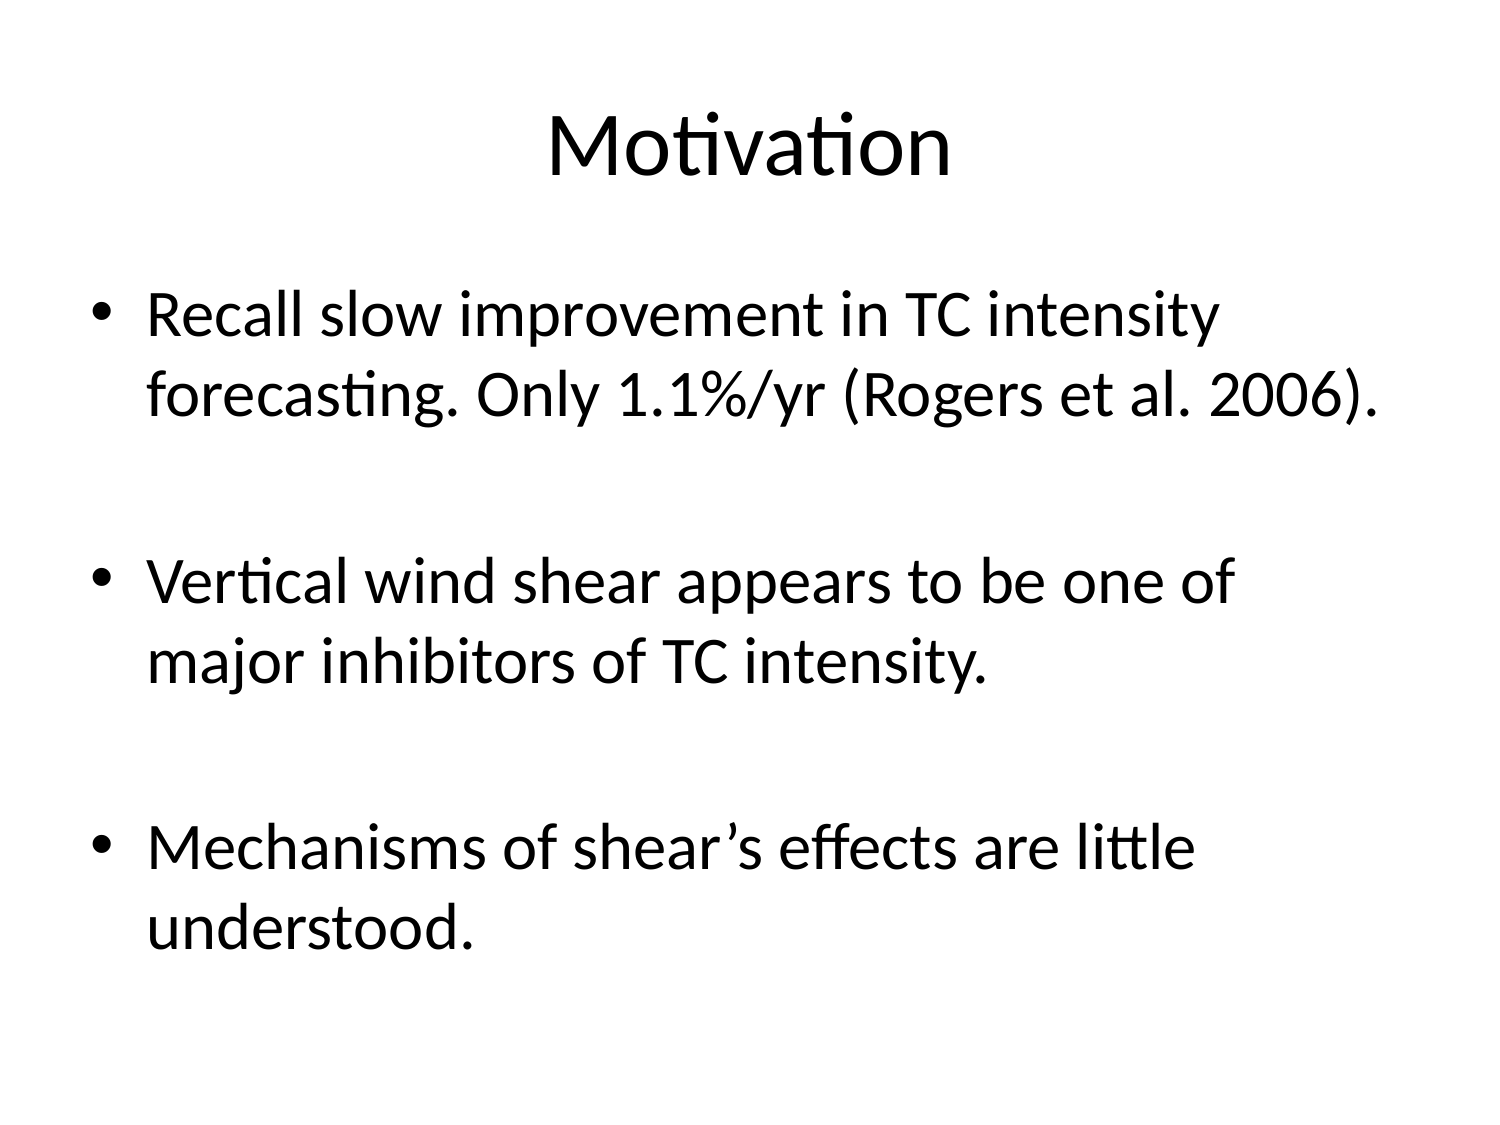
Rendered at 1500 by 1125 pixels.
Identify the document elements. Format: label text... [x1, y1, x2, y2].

list Recall slow improvement in TC intensity forecasting. Only 1.1%/yr (Rogers et al. 2006). Vertical wind shear appears to be one of major inhibitors of TC intensity. Mechanisms of shear’s effects are little understood. [75, 262, 1425, 1005]
title Motivation [75, 45, 1425, 233]
